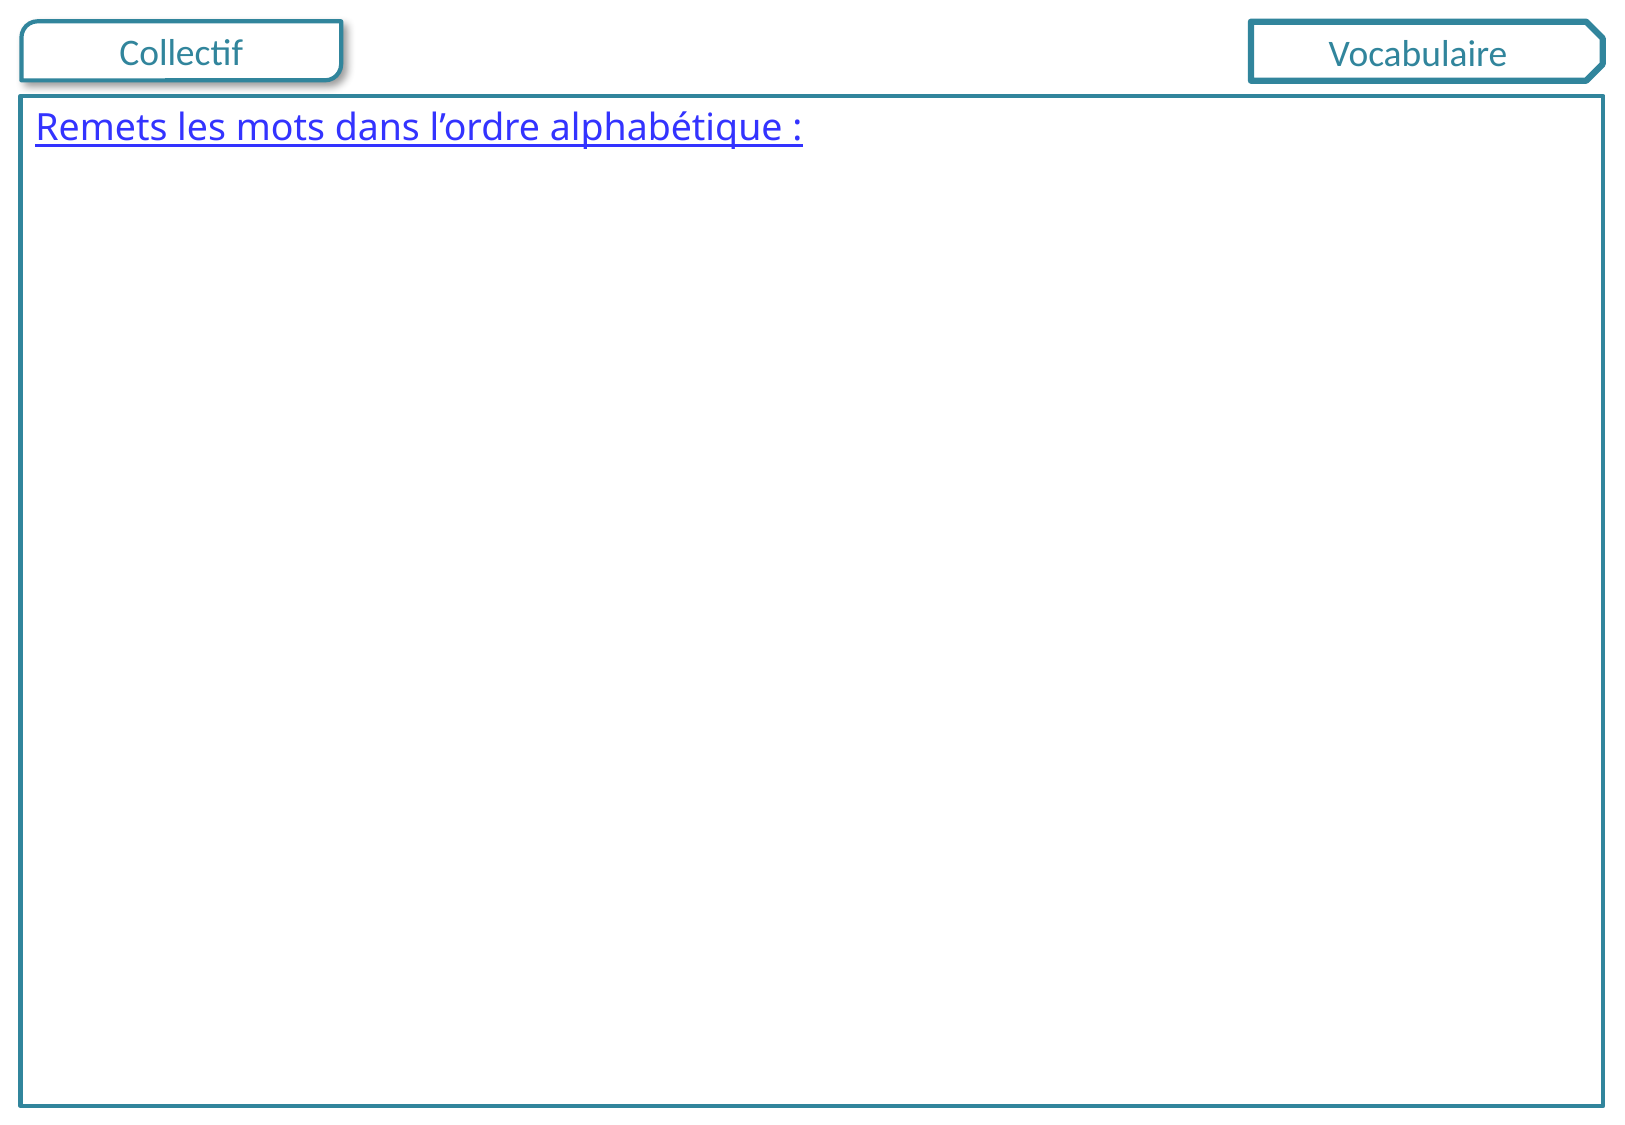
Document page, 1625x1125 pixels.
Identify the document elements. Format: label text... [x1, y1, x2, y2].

list Remets les mots dans l’ordre alphabétique : [18, 94, 1605, 1108]
list Vocabulaire [1251, 21, 1585, 81]
